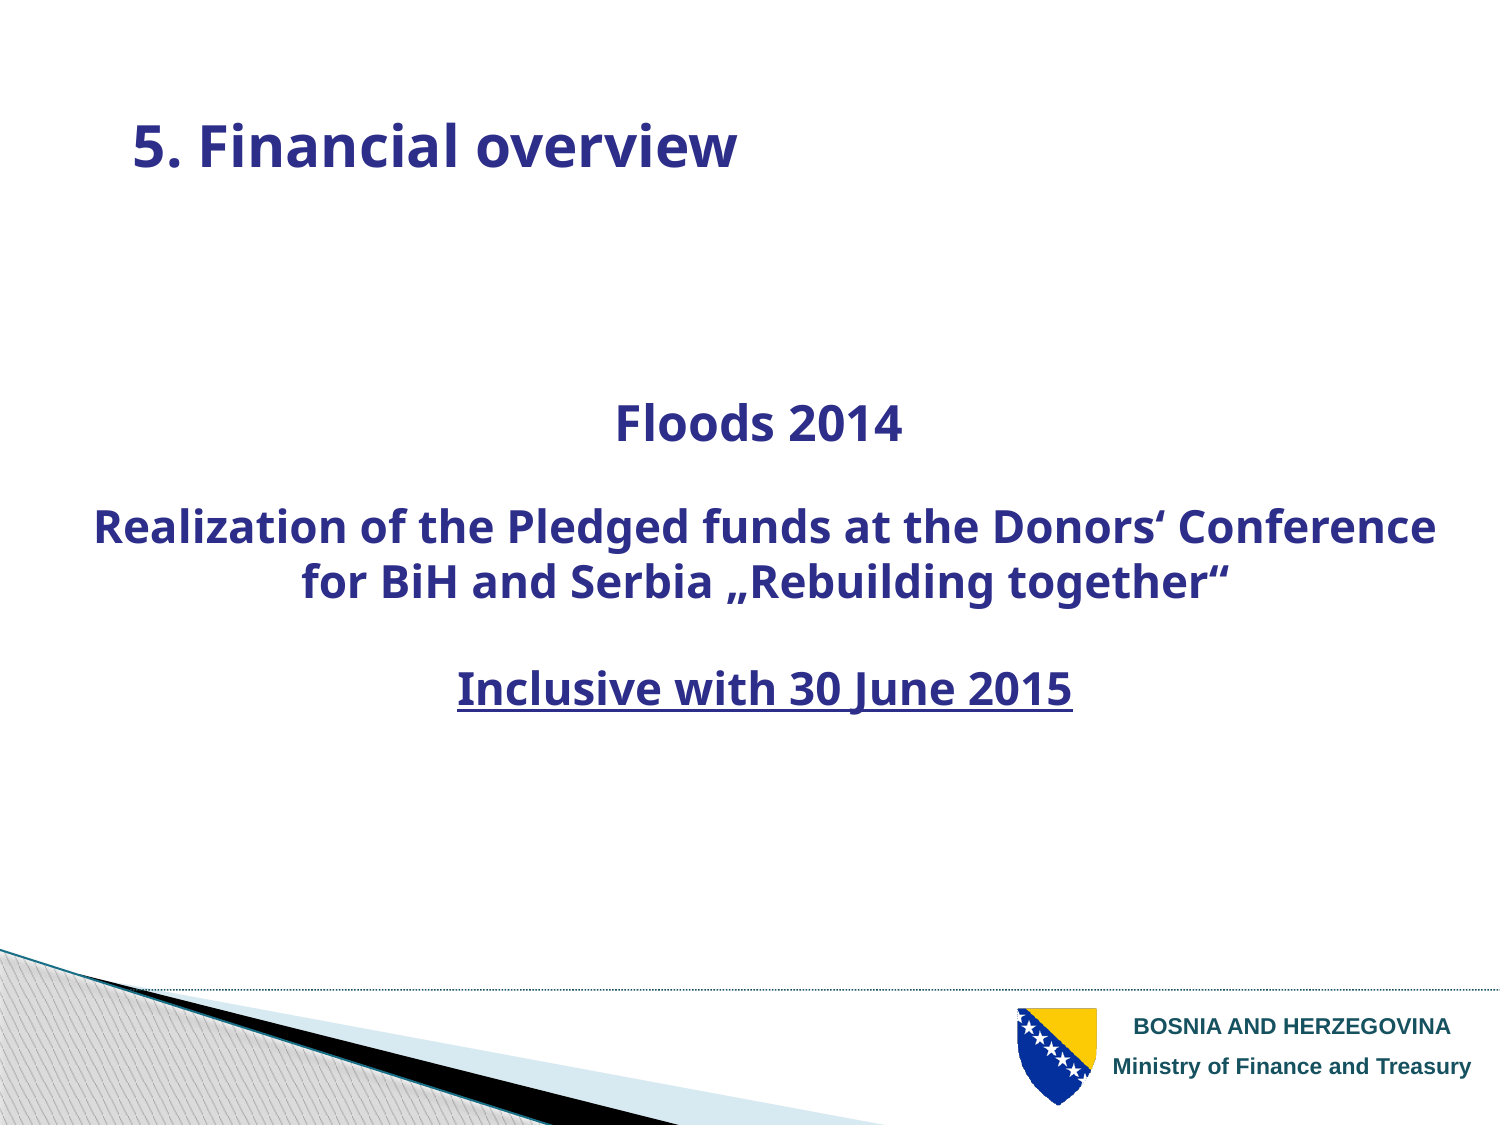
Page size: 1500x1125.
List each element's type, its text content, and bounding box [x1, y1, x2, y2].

text_box BOSNIA AND HERZEGOVINA Ministry of Finance and Treasury [1096, 1004, 1489, 1125]
title 5. Financial overview [87, 50, 1438, 238]
list Floods 2014 Realization of the Pledged funds at the Donors‘ Conference for BiH and Serbia „Rebuilding together“ Inclusive with 30 June 2015 [50, 247, 1463, 990]
picture [1017, 1008, 1098, 1106]
